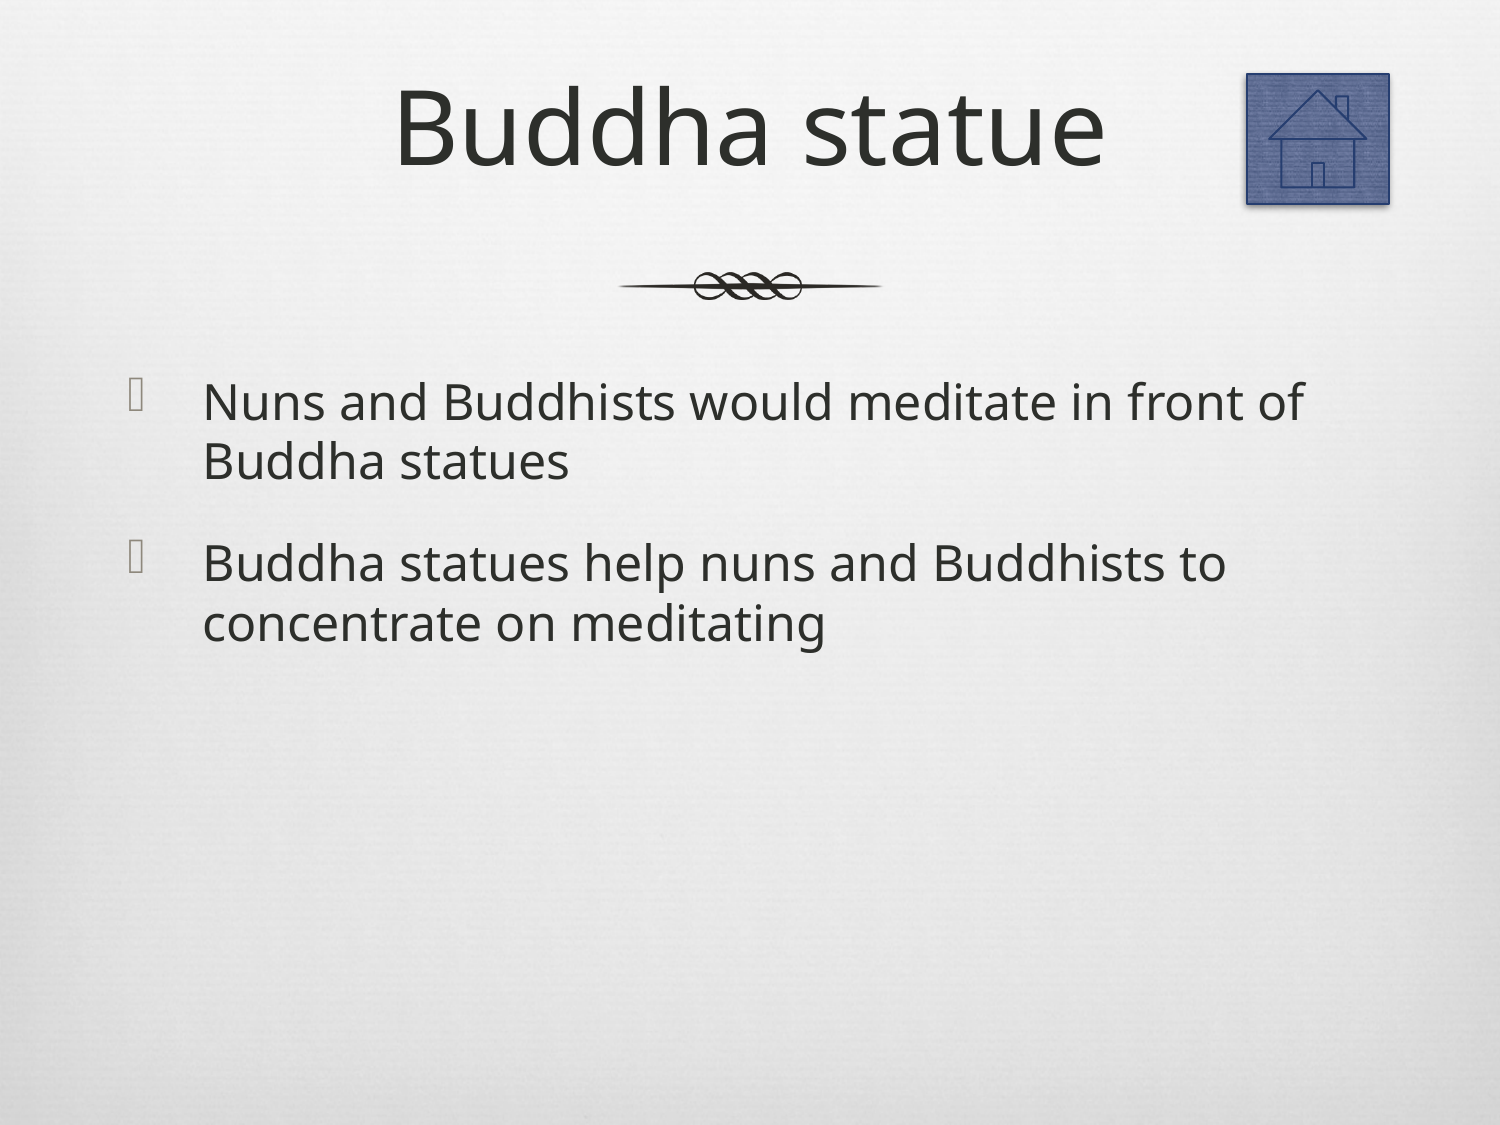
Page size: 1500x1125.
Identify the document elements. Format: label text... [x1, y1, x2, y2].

list Nuns and Buddhists would meditate in front of Buddha statues Buddha statues help nuns and Buddhists to concentrate on meditating [112, 362, 1388, 963]
picture [615, 272, 885, 300]
text_box [1246, 73, 1390, 205]
title Buddha statue [112, 11, 1388, 236]
